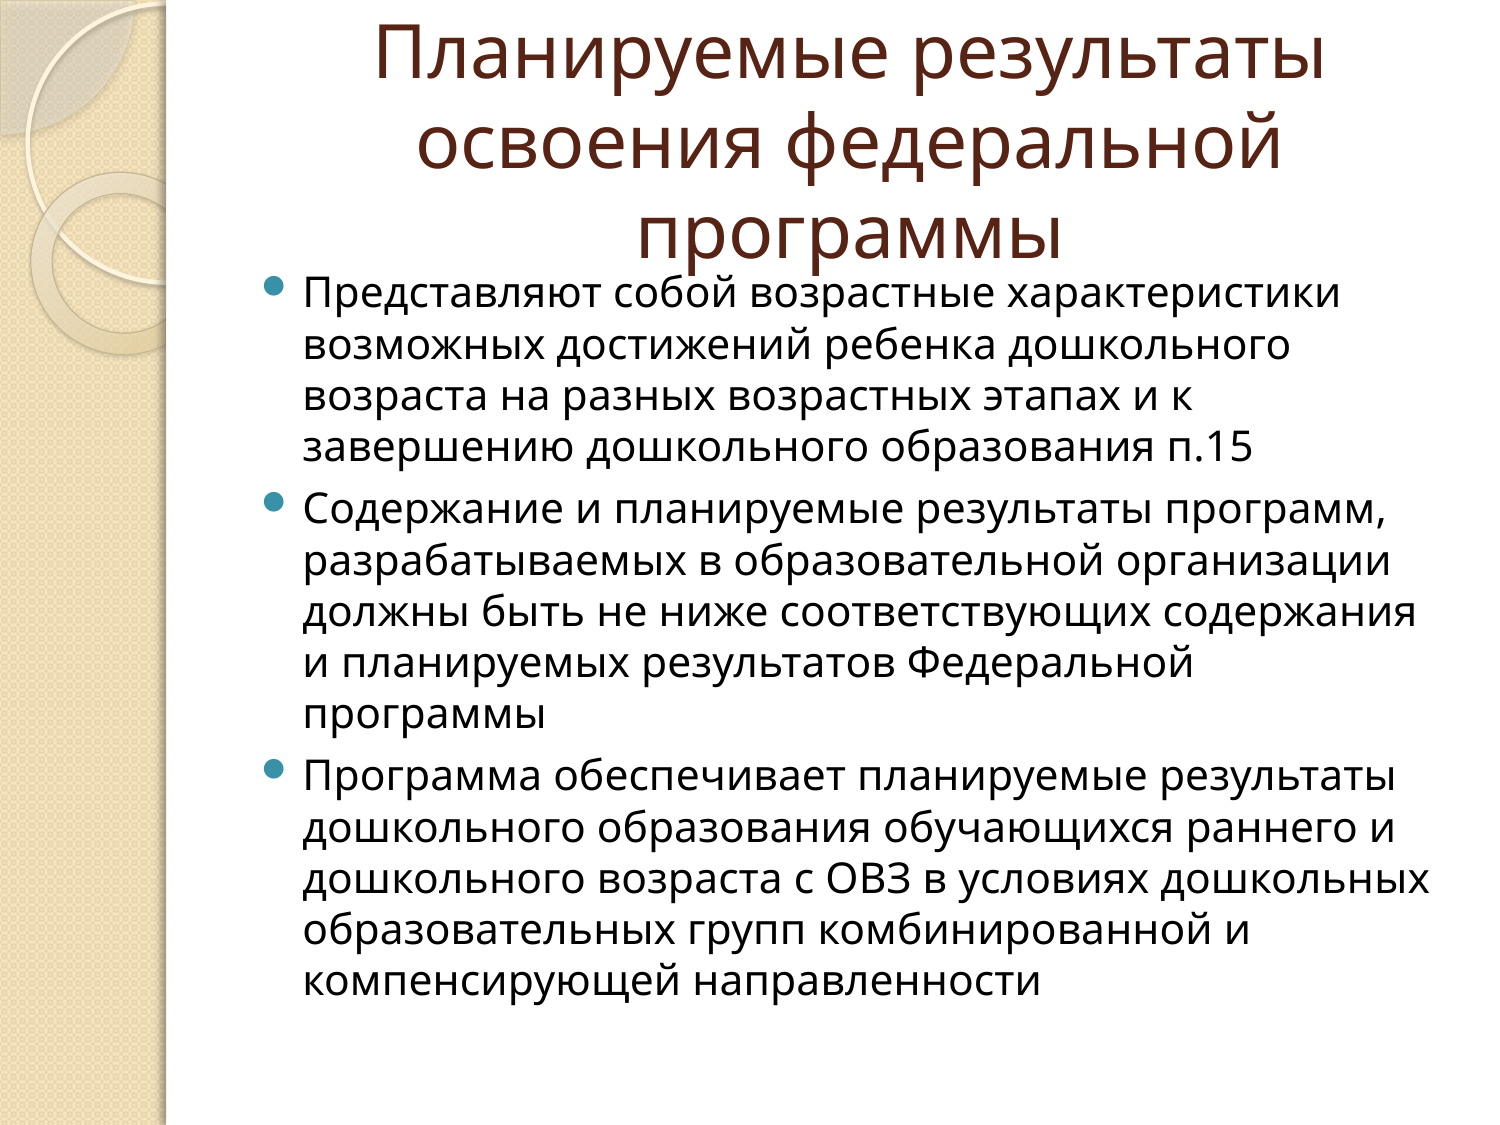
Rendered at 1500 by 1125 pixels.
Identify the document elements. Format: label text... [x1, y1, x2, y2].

list Представляют собой возрастные характеристики возможных достижений ребенка дошкольного возраста на разных возрастных этапах и к завершению дошкольного образования п.15 Содержание и планируемые результаты программ, разрабатываемых в образовательной организации должны быть не ниже соответствующих содержания и планируемых результатов Федеральной программы Программа обеспечивает планируемые результаты дошкольного образования обучающихся раннего и дошкольного возраста с ОВЗ в условиях дошкольных образовательных групп комбинированной и компенсирующей направленности [234, 257, 1465, 1046]
title Планируемые результаты освоения федеральной программы [235, 45, 1466, 233]
